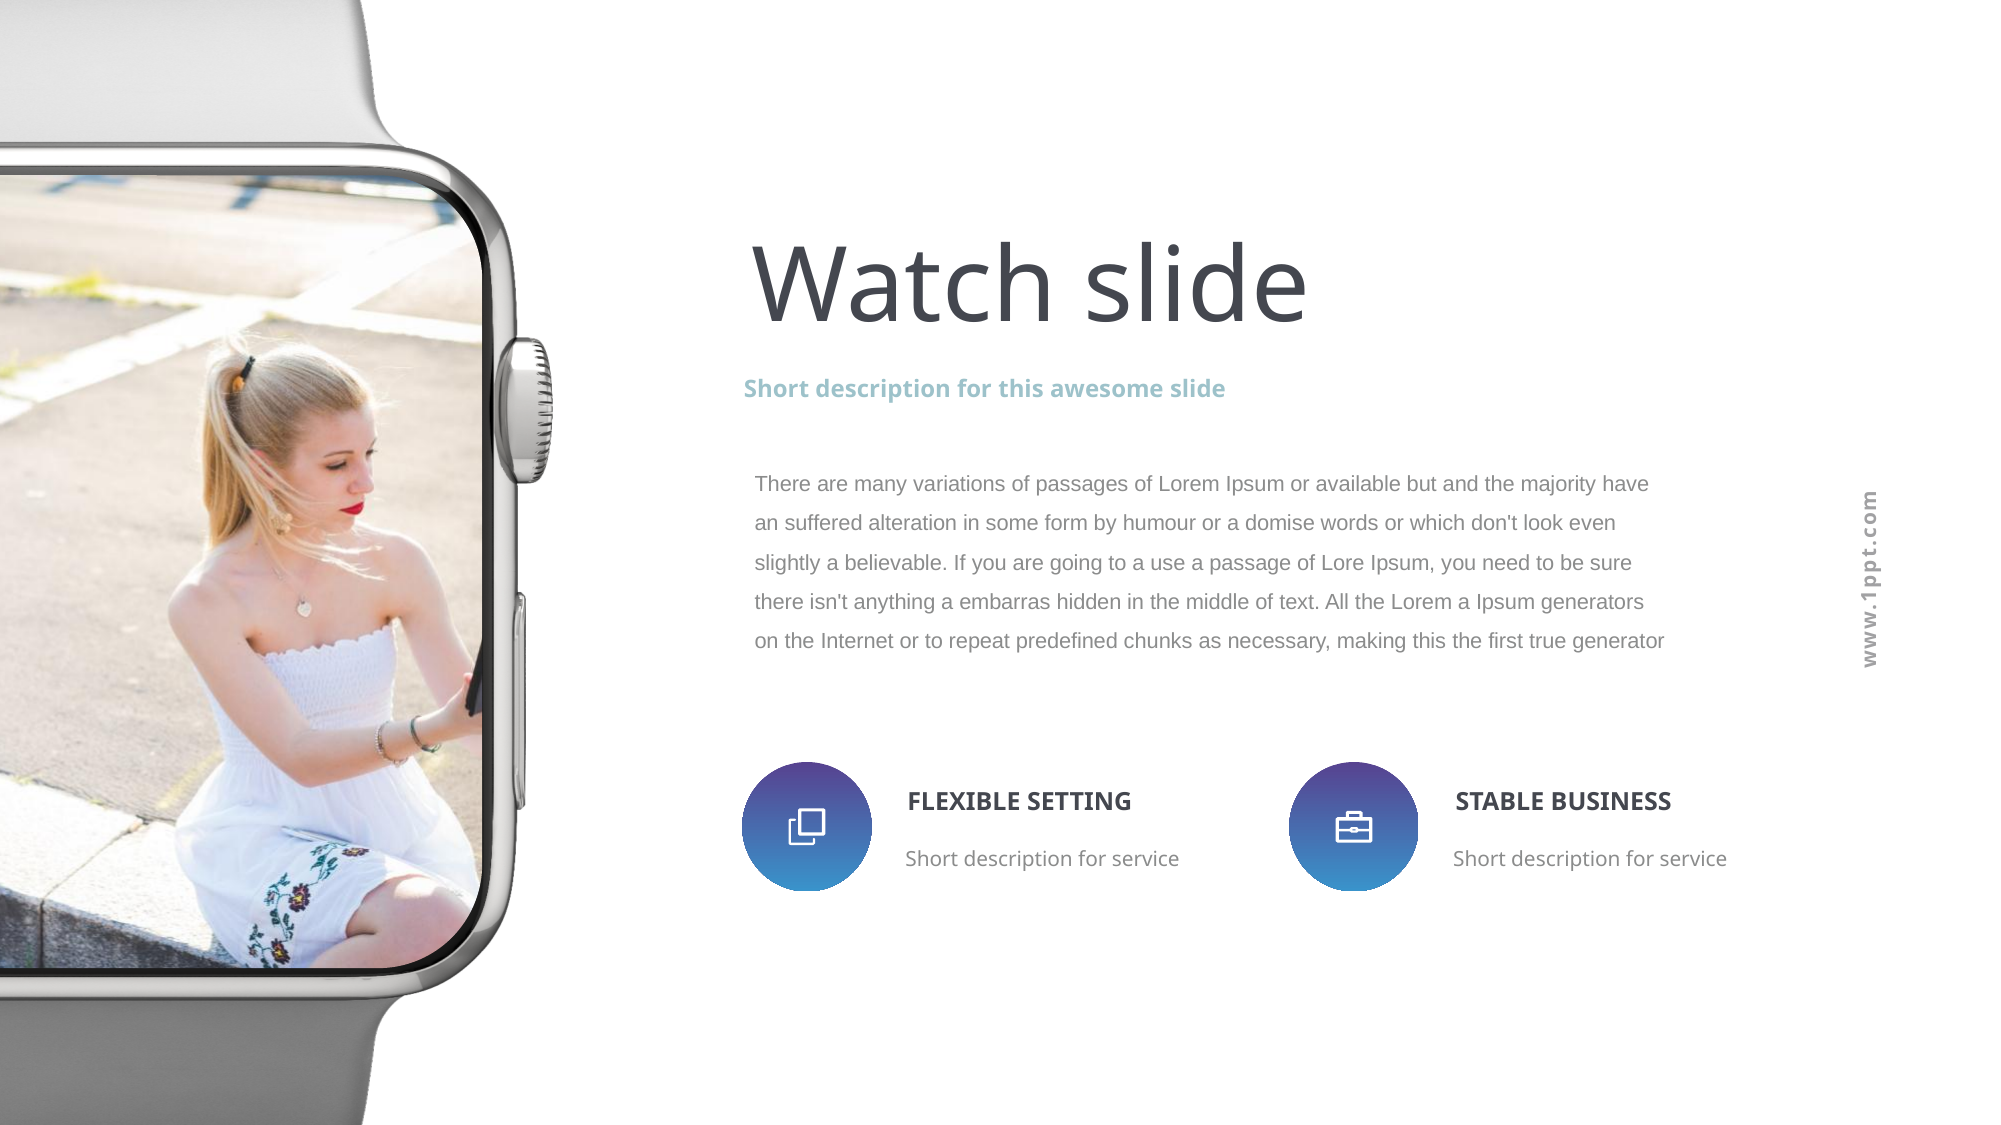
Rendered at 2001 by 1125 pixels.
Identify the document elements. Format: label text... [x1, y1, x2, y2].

text_box [1289, 761, 1419, 892]
picture [0, 0, 554, 1125]
text_box flexible setting [901, 785, 1139, 822]
text_box [1335, 810, 1373, 843]
text_box Short description for service [1447, 827, 1734, 877]
text_box [798, 808, 826, 836]
text_box Short description for this awesome slide [738, 353, 1233, 409]
text_box Short description for service [899, 827, 1186, 877]
text_box [742, 761, 872, 892]
text_box There are many variations of passages of Lorem Ipsum or available but and the majority have an suffered alteration in some form by humour or a domise words or which don't look even slightly a believable. If you are going to a use a passage of Lore Ipsum, you need to be sure there isn't anything a embarras hidden in the middle of text. All the Lorem a Ipsum generators on the Internet or to repeat predefined chunks as necessary, making this the first true generator [748, 450, 1673, 659]
text_box [788, 818, 816, 846]
text_box STABLE BUSINESS [1449, 785, 1678, 822]
text_box www.1ppt.com [1836, 484, 1887, 675]
text_box Watch slide [745, 235, 1317, 348]
